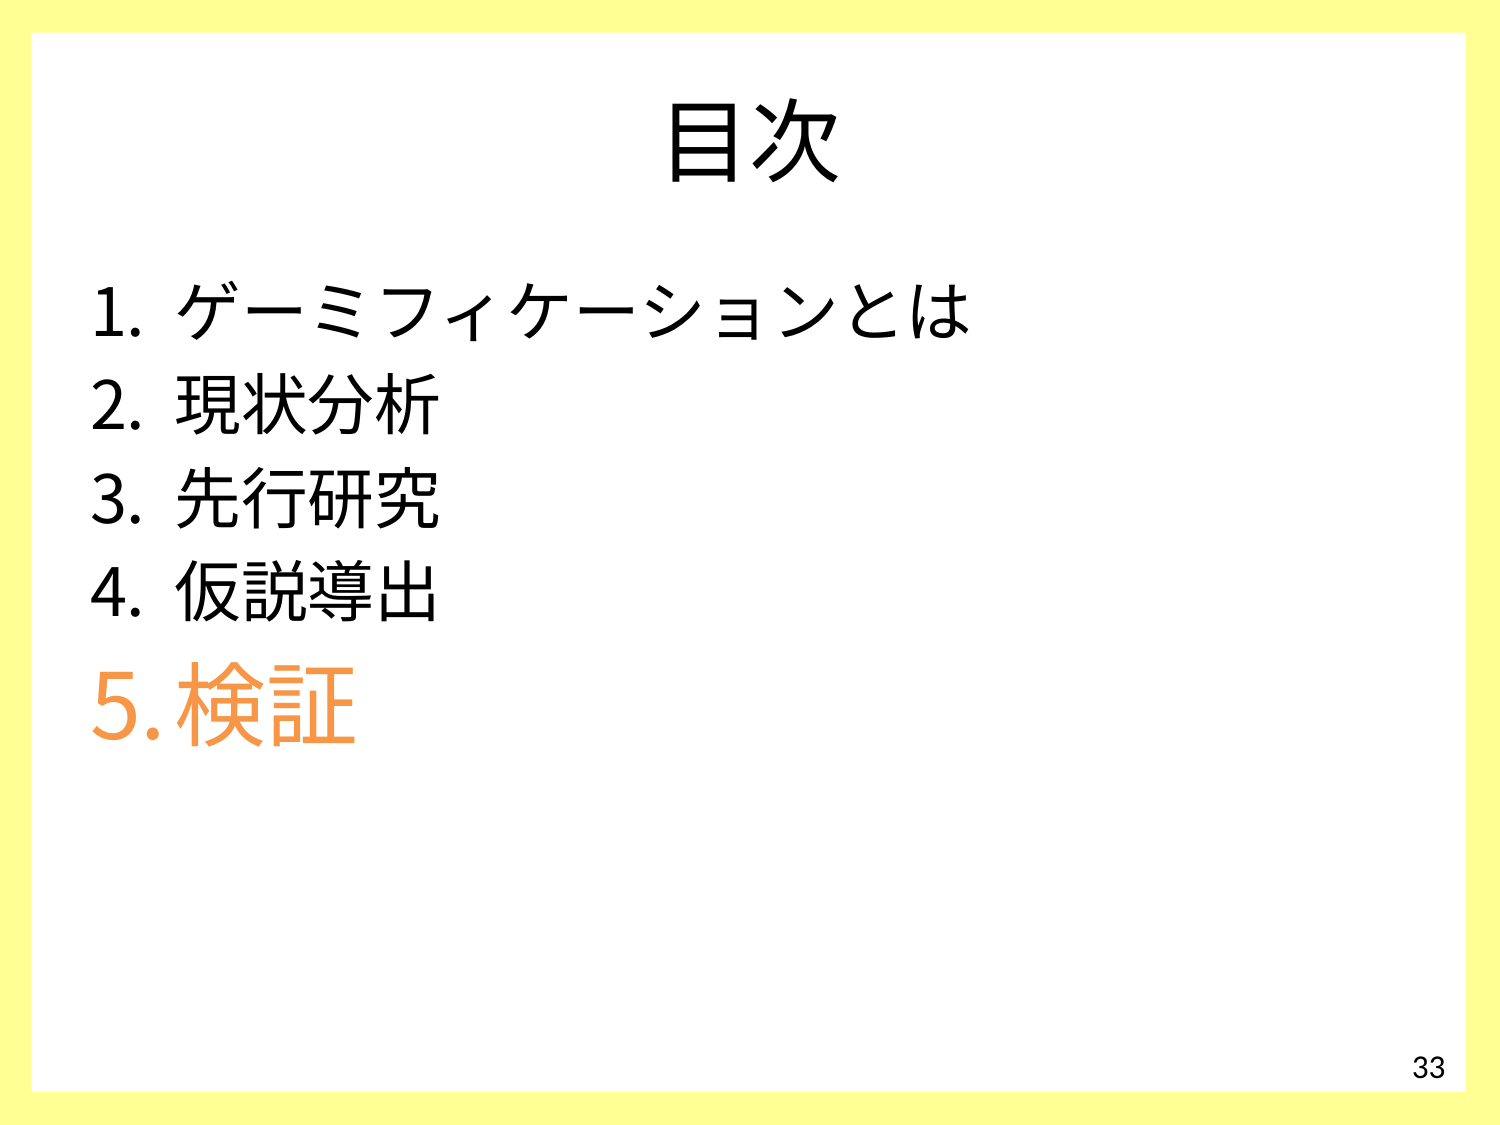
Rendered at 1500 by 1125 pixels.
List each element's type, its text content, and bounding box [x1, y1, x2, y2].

text_box [0, 0, 1500, 1125]
text_box [0, 35, 1464, 1125]
title 目次 [75, 45, 1425, 233]
list ゲーミフィケーションとは 現状分析 先行研究 仮説導出 検証 [75, 262, 1425, 1005]
slide_number 33 [1387, 1035, 1461, 1090]
